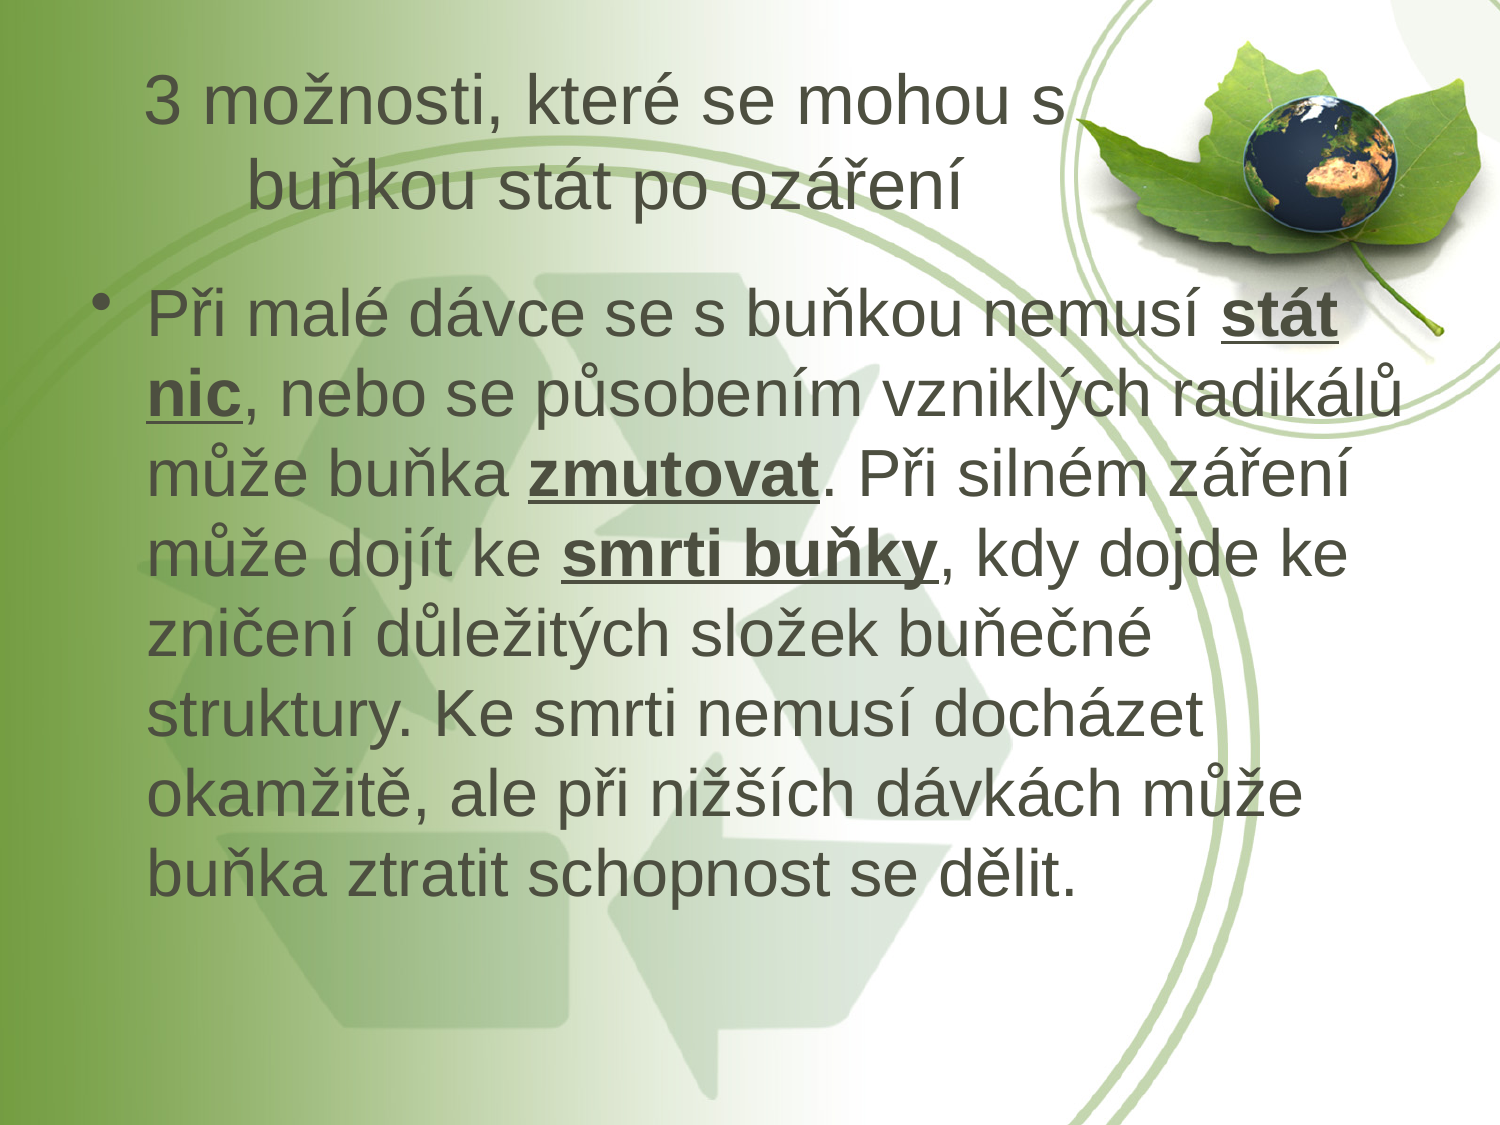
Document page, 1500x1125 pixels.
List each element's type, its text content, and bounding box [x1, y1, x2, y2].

title 3 možnosti, které se mohou s buňkou stát po ozáření [75, 45, 1138, 233]
picture [0, 0, 1500, 1125]
list Při malé dávce se s buňkou nemusí stát nic, nebo se působením vzniklých radikálů může buňka zmutovat. Při silném záření může dojít ke smrti buňky, kdy dojde ke zničení důležitých složek buňečné struktury. Ke smrti nemusí docházet okamžitě, ale při nižších dávkách může buňka ztratit schopnost se dělit. [75, 262, 1425, 1005]
